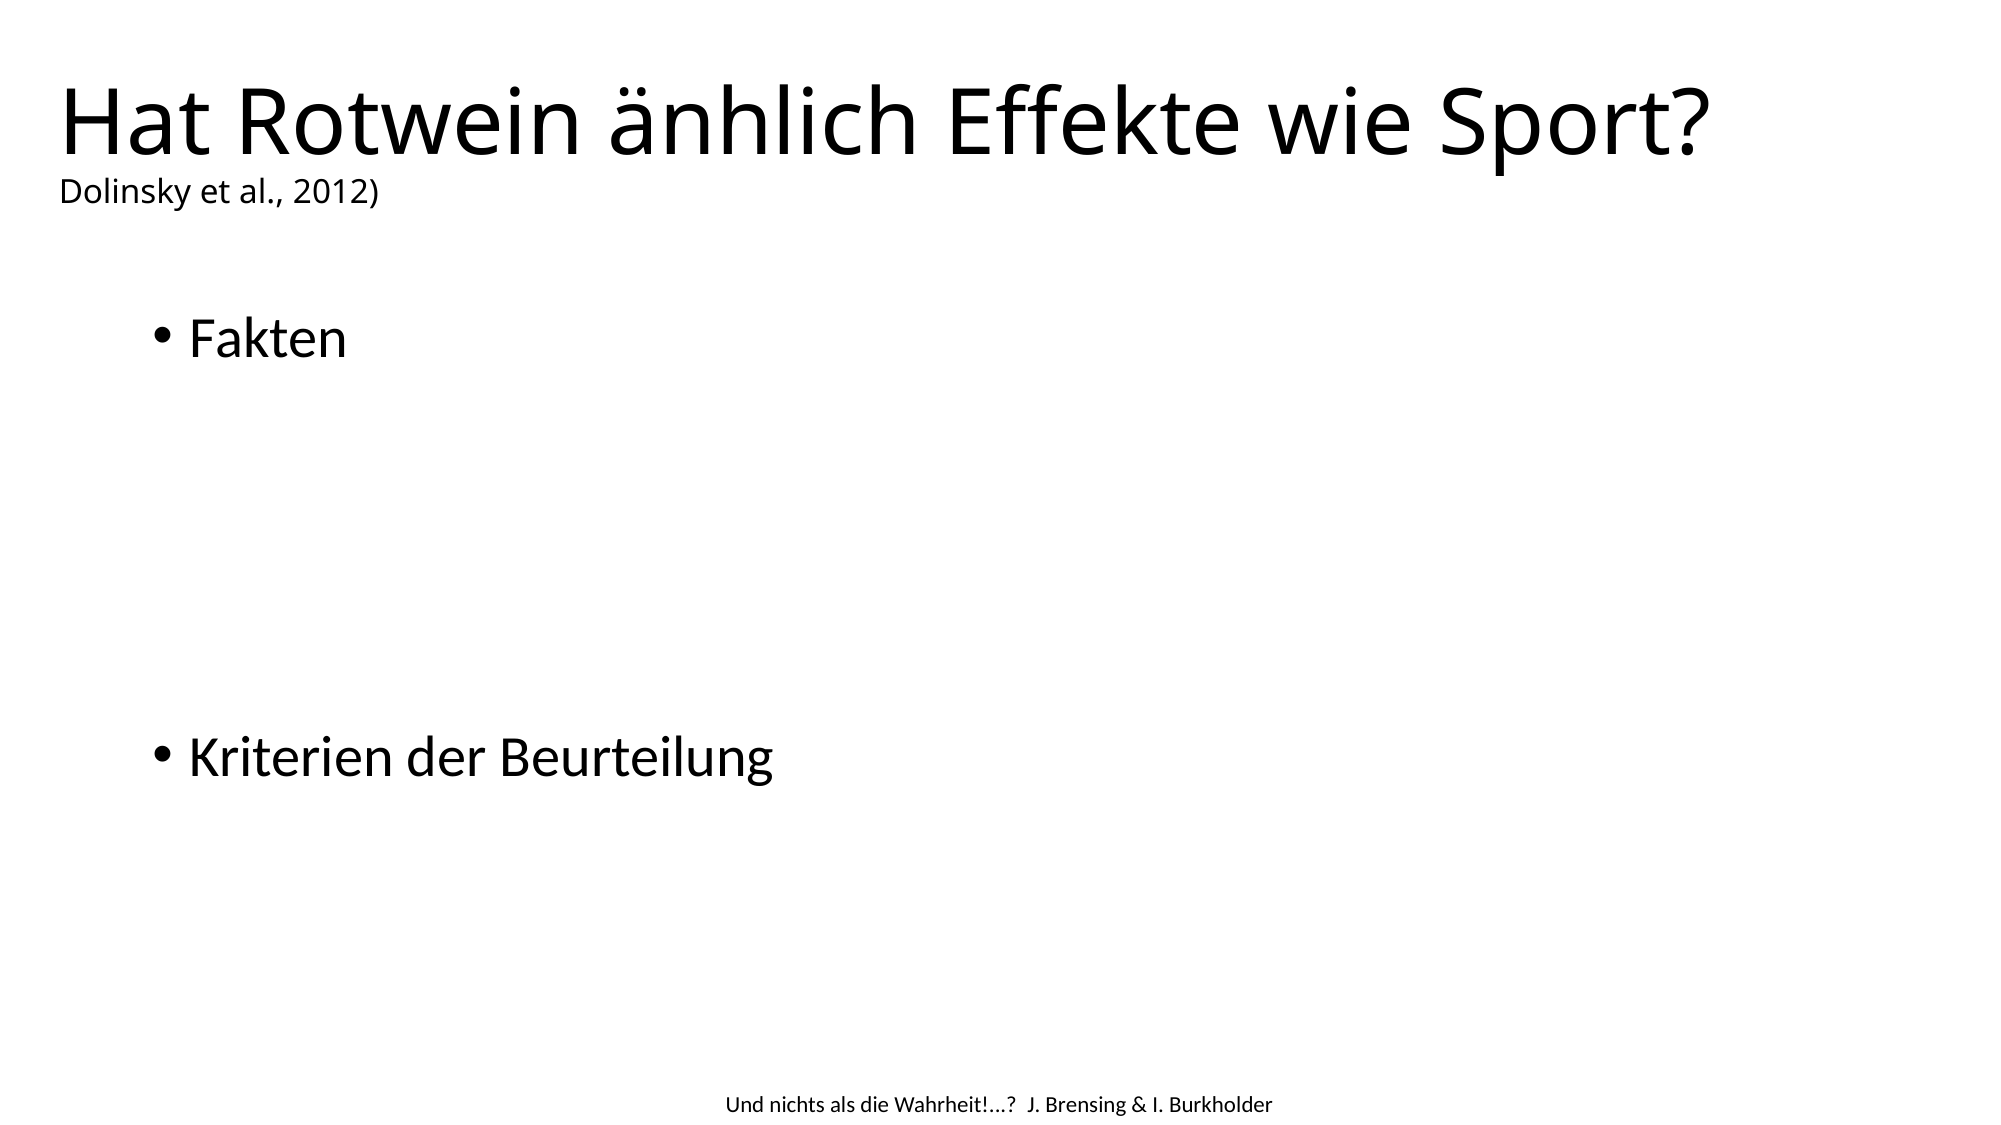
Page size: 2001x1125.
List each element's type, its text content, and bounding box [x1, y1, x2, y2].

text_box Und nichts als die Wahrheit!...? J. Brensing & I. Burkholder [710, 1082, 1289, 1125]
list Fakten Kriterien der Beurteilung [137, 299, 1863, 1014]
title Hat Rotwein änhlich Effekte wie Sport?Dolinsky et al., 2012) [43, 65, 1781, 220]
